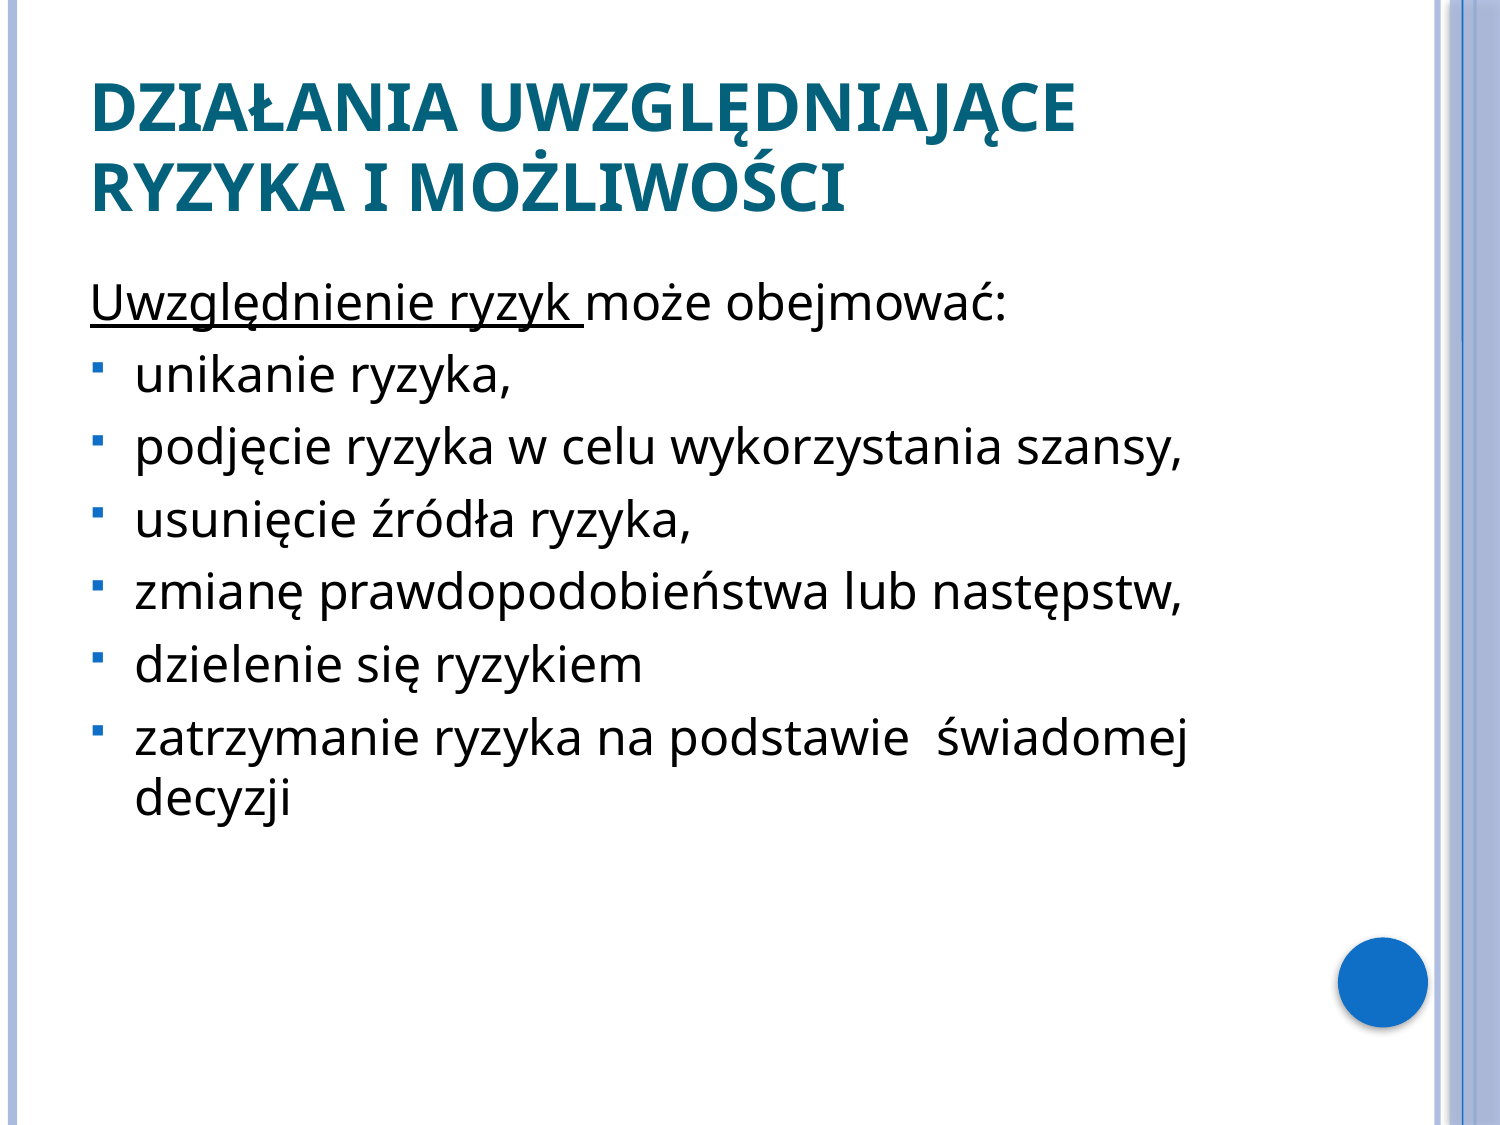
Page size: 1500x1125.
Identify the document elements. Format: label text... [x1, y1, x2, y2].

list Uwzględnienie ryzyk może obejmować: unikanie ryzyka, podjęcie ryzyka w celu wykorzystania szansy, usunięcie źródła ryzyka, zmianę prawdopodobieństwa lub następstw, dzielenie się ryzykiem zatrzymanie ryzyka na podstawie świadomej decyzji [75, 262, 1300, 1062]
title Działania uwzględniające ryzyka i możliwości [75, 45, 1300, 233]
